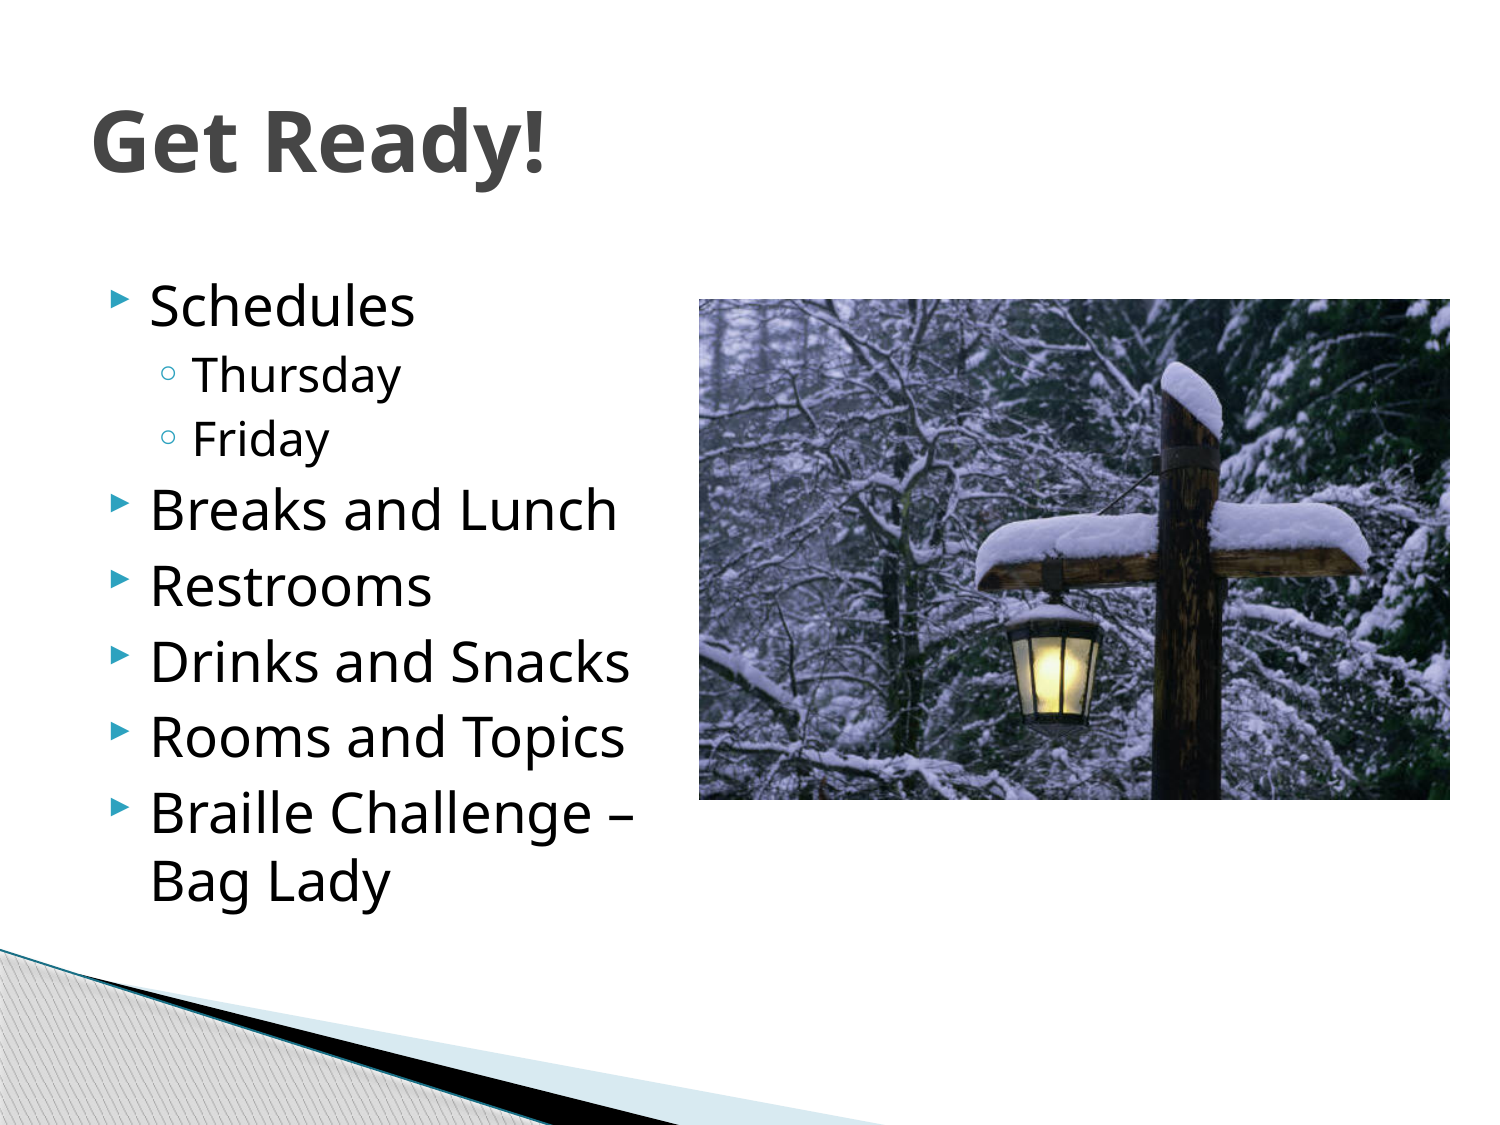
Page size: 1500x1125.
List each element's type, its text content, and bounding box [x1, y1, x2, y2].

list Schedules Thursday Friday Breaks and Lunch Restrooms Drinks and Snacks Rooms and Topics Braille Challenge – Bag Lady [75, 262, 763, 1005]
picture [699, 299, 1451, 801]
title Get Ready! [75, 45, 1425, 233]
